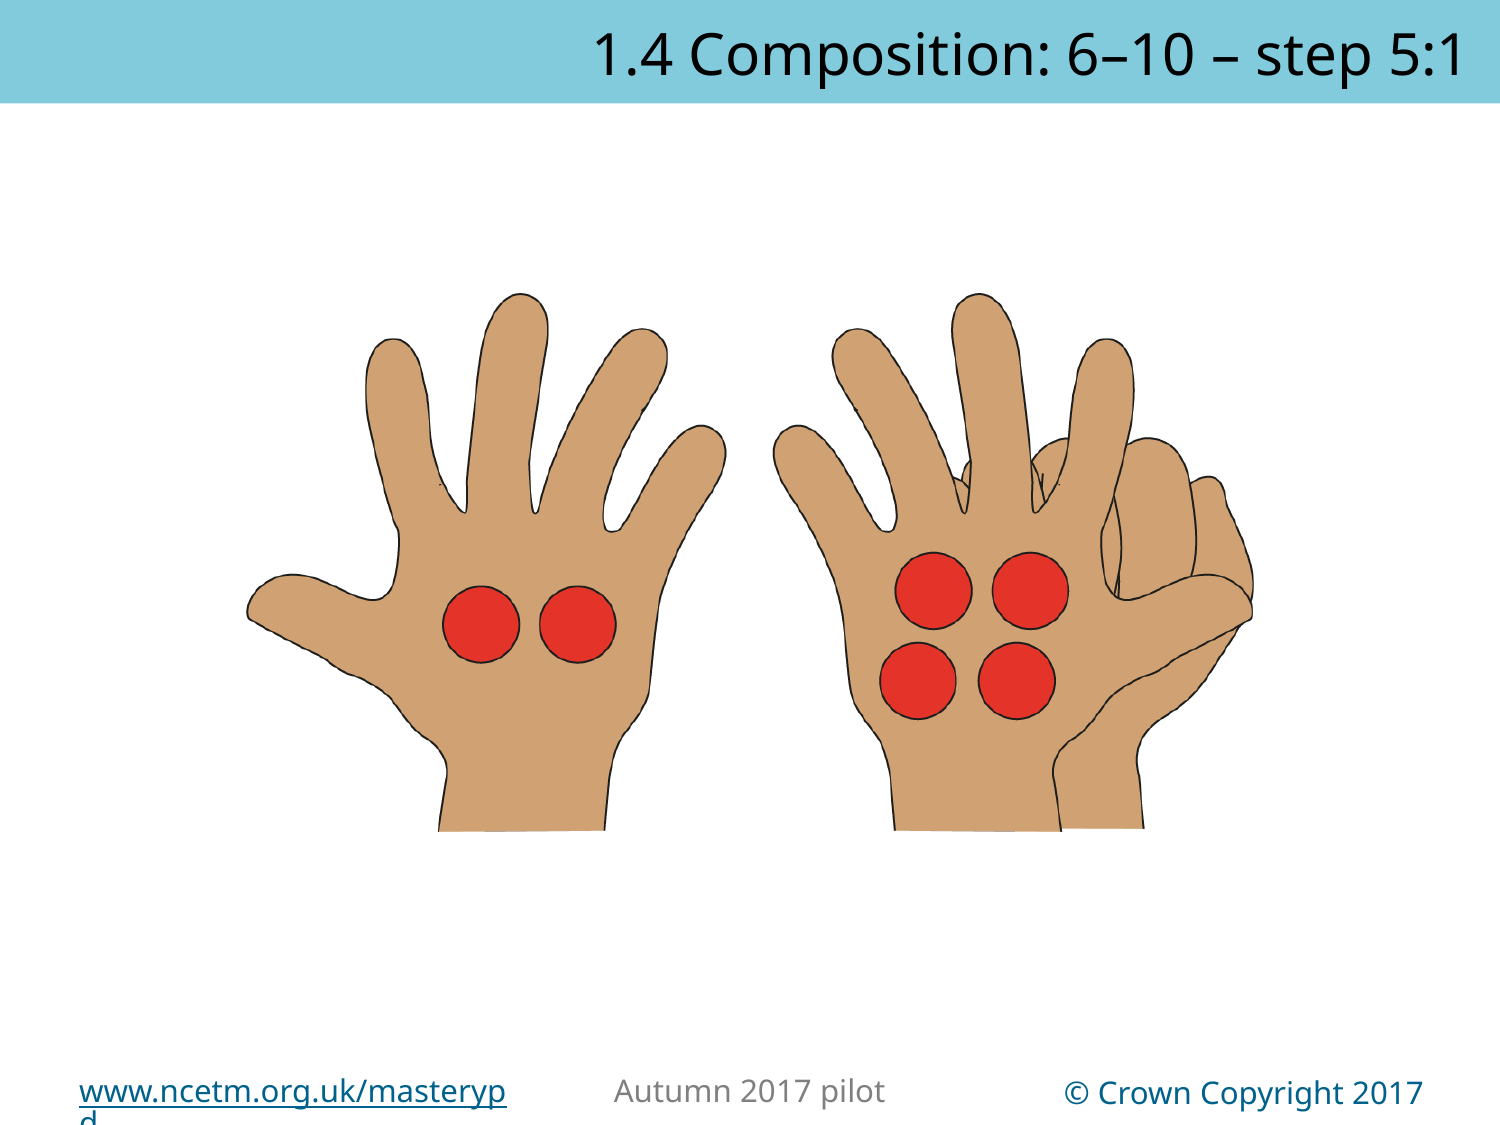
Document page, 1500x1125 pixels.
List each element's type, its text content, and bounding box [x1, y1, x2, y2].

picture [761, 293, 1282, 832]
picture [246, 293, 751, 832]
list 1.4 Composition: 6–10 – step 5:1 [0, 0, 1500, 104]
